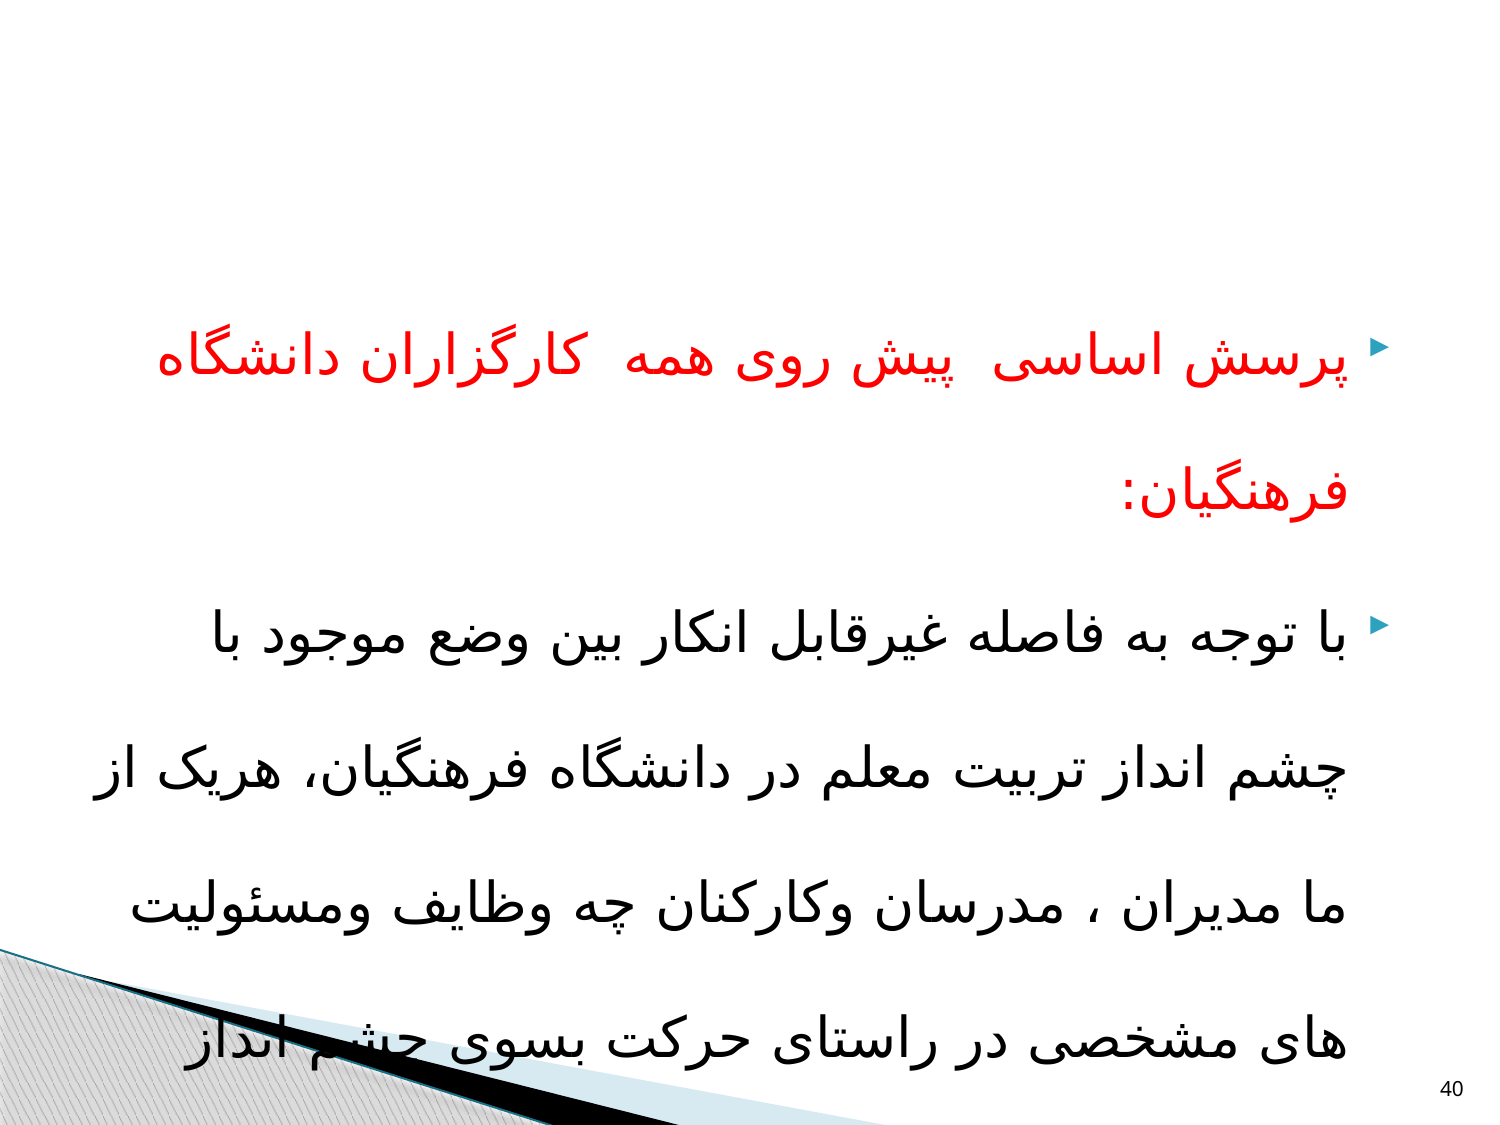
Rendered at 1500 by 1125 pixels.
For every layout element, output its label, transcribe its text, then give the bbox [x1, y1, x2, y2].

list پرسش اساسی پیش روی همه کارگزاران دانشگاه فرهنگیان: با توجه به فاصله غیرقابل انکار بین وضع موجود با چشم انداز تربیت معلم در دانشگاه فرهنگیان، هریک از ما مدیران ، مدرسان وکارکنان چه وظایف ومسئولیت های مشخصی در راستای حرکت بسوی چشم انداز مطلوب دانشگاه داریم؟ [75, 243, 1425, 986]
slide_number 40 [1418, 1051, 1479, 1112]
